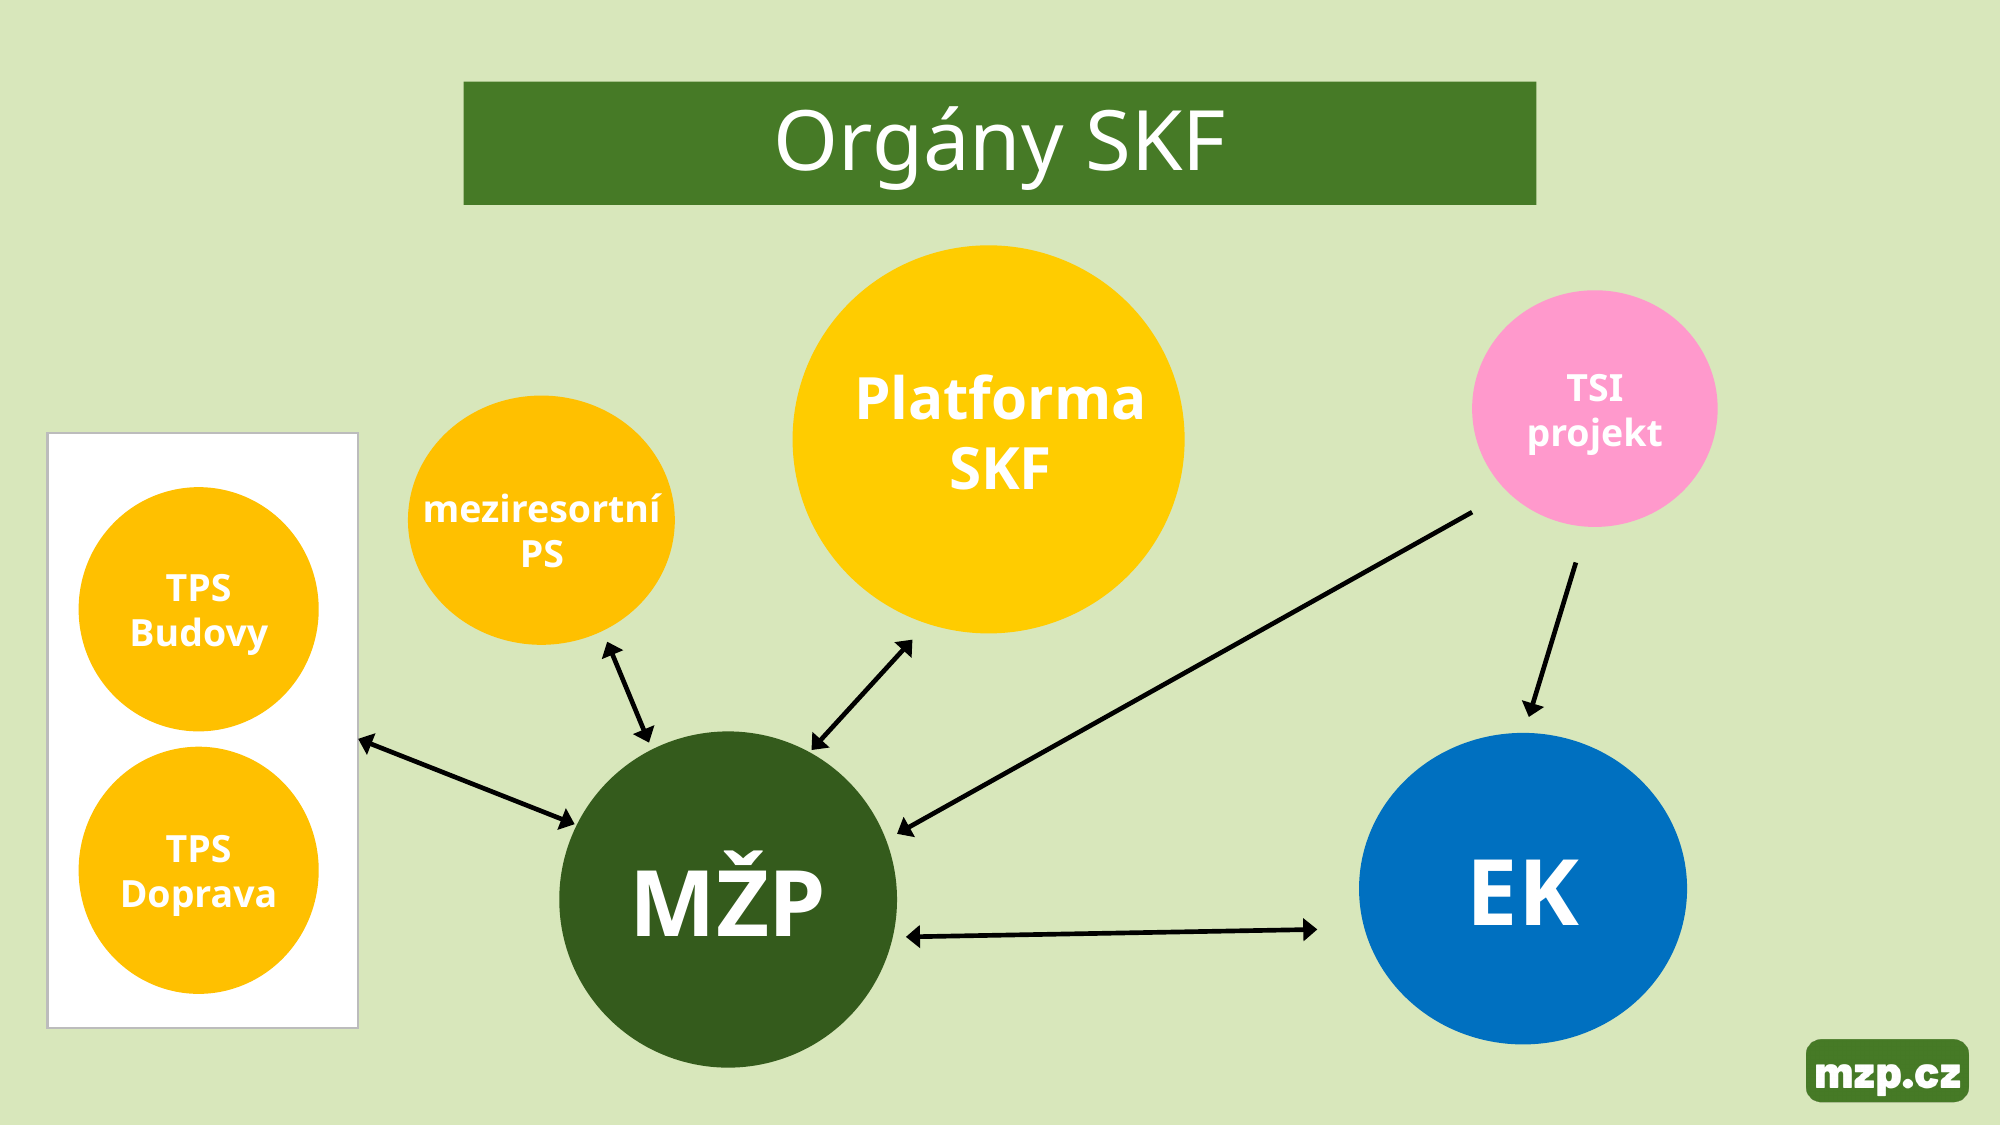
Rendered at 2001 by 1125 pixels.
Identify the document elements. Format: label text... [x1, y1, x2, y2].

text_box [897, 512, 1473, 834]
text_box MŽP [558, 730, 899, 1069]
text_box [607, 652, 649, 743]
text_box [46, 432, 359, 1029]
text_box EK [1358, 731, 1689, 1046]
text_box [811, 639, 913, 750]
picture [1775, 961, 2000, 1125]
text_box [792, 245, 1185, 634]
text_box TPS Doprava [77, 745, 320, 995]
text_box TSI projekt [1471, 289, 1719, 528]
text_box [1528, 562, 1576, 717]
title Orgány SKF [463, 81, 1537, 205]
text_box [905, 929, 1318, 937]
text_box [392, 395, 692, 645]
text_box TPS Budovy [77, 486, 320, 733]
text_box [358, 738, 575, 825]
